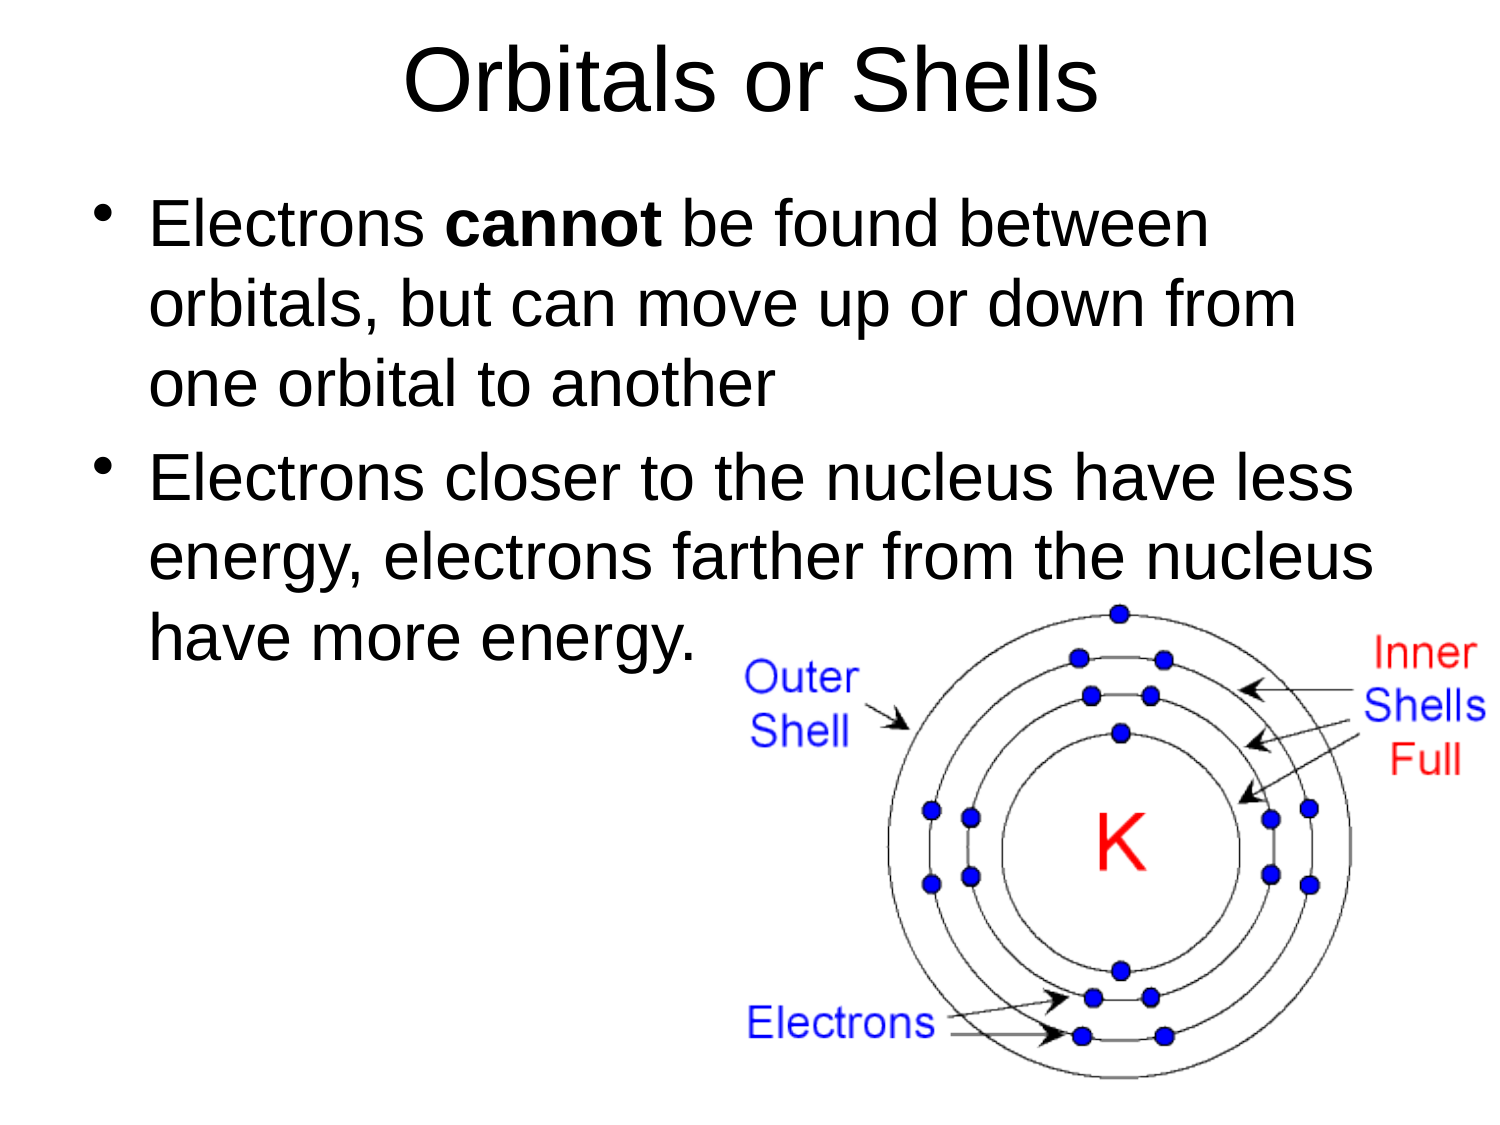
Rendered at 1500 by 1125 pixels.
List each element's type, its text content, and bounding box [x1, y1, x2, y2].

picture [737, 599, 1498, 1088]
title Orbitals or Shells [76, 0, 1428, 150]
list Electrons cannot be found between orbitals, but can move up or down from one orbital to another Electrons closer to the nucleus have less energy, electrons farther from the nucleus have more energy. [76, 172, 1428, 1036]
